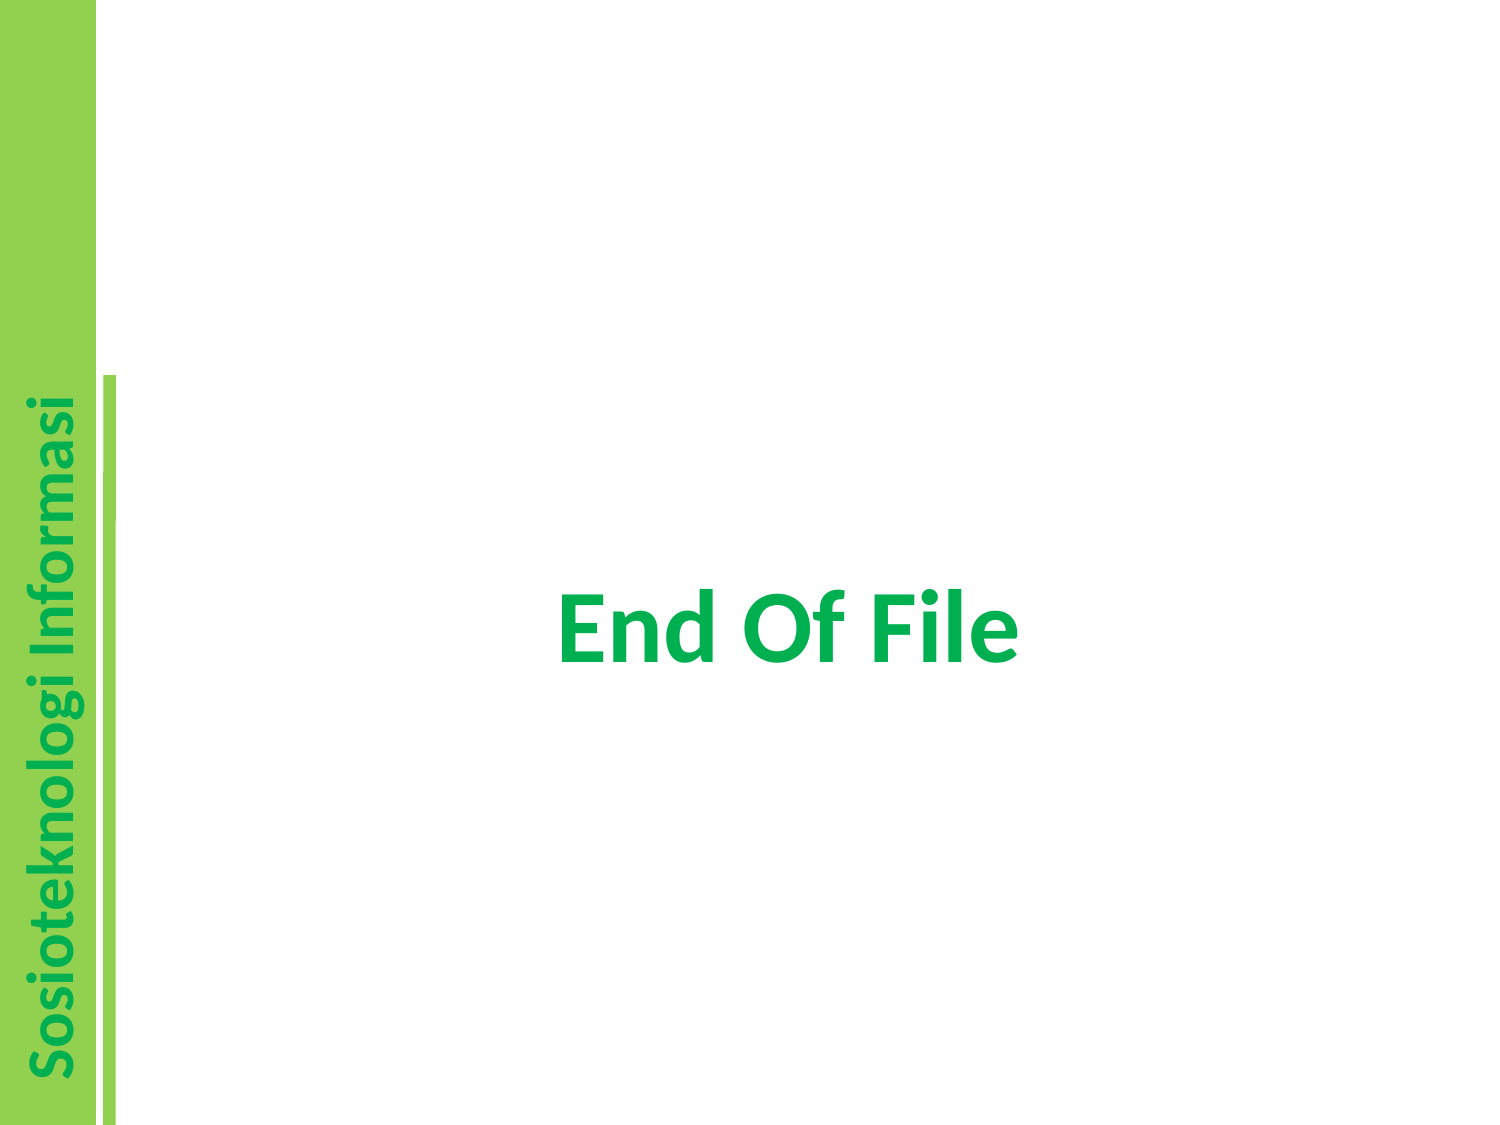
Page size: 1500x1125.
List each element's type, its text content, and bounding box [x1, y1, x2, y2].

title End Of File [117, 562, 1461, 680]
